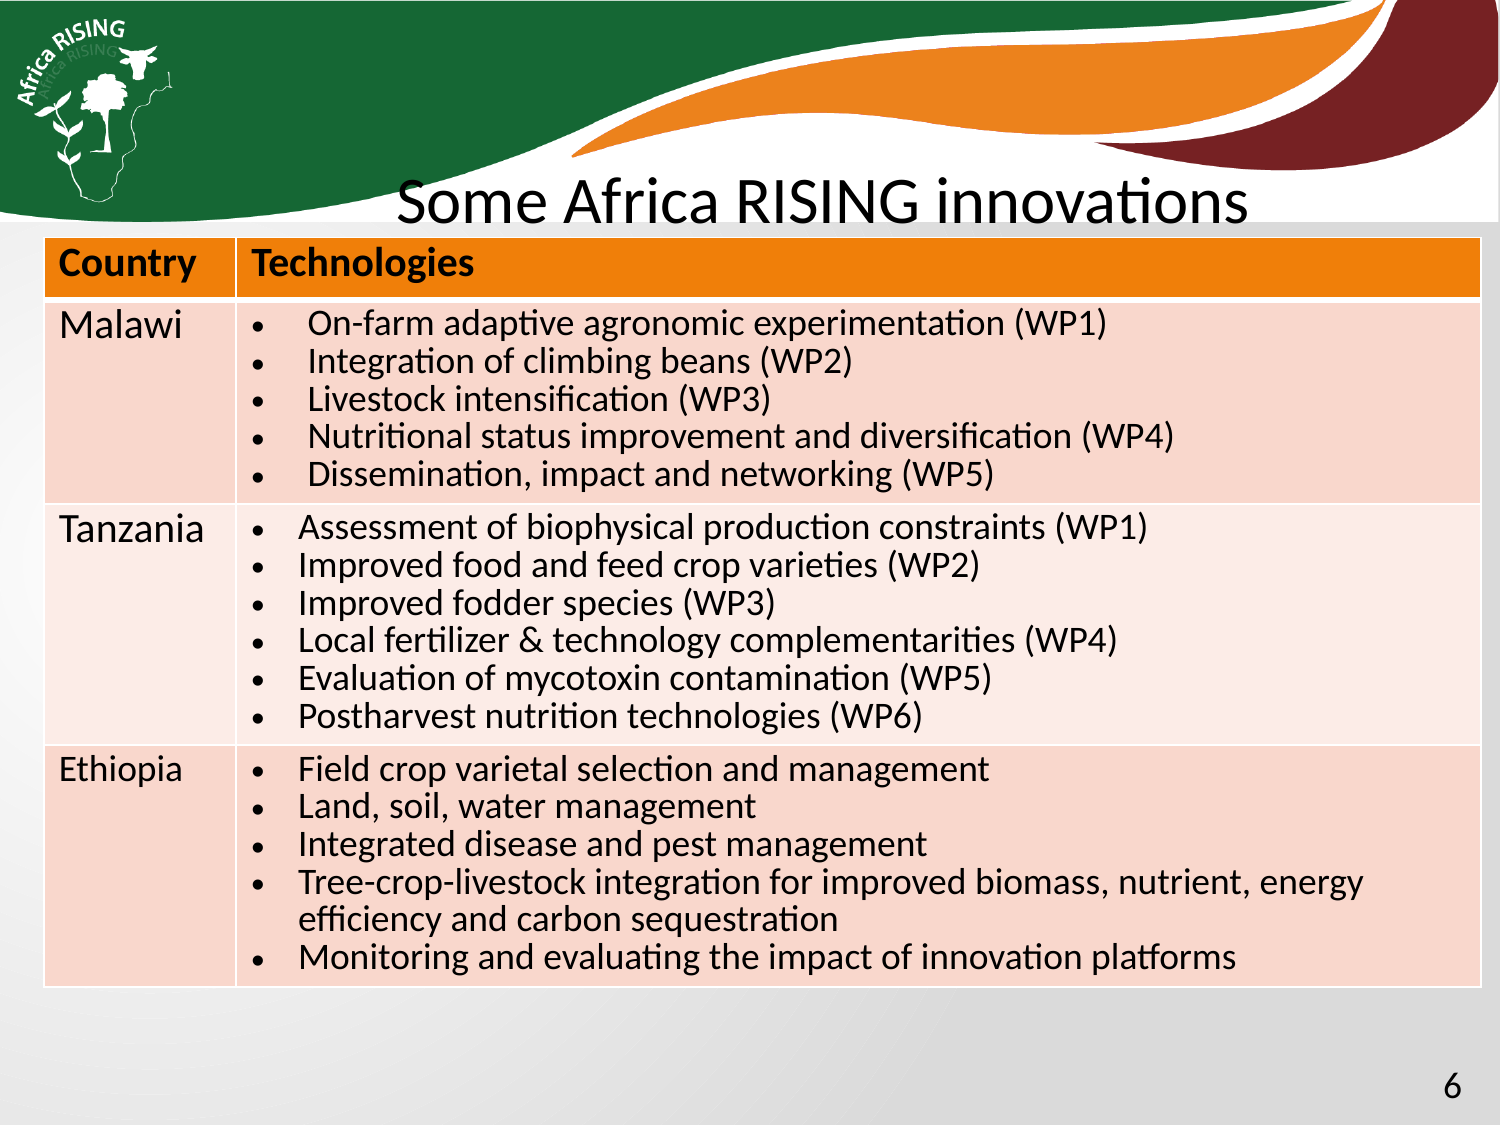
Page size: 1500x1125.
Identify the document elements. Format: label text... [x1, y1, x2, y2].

picture [0, 0, 1499, 222]
table_cell Field crop varietal selection and management Land, soil, water management Integrated disease and pest management Tree-crop-livestock integration for improved biomass, nutrient, energy efficiency and carbon sequestration Monitoring and evaluating the impact of innovation platforms [237, 746, 1480, 986]
table_cell Tanzania [45, 505, 235, 744]
slide_number 6 [1424, 1049, 1500, 1116]
table_cell On-farm adaptive agronomic experimentation (WP1) Integration of climbing beans (WP2) Livestock intensification (WP3) Nutritional status improvement and diversification (WP4) Dissemination, impact and networking (WP5) [237, 303, 1480, 503]
table_header Technologies [237, 238, 1480, 297]
table_cell Assessment of biophysical production constraints (WP1) Improved food and feed crop varieties (WP2) Improved fodder species (WP3) Local fertilizer & technology complementarities (WP4) Evaluation of mycotoxin contamination (WP5) Postharvest nutrition technologies (WP6) [237, 505, 1480, 744]
table_cell Ethiopia [45, 746, 235, 986]
table_header Country [45, 238, 235, 297]
table_cell Malawi [45, 303, 235, 503]
list Some Africa RISING innovations [362, 149, 1350, 237]
